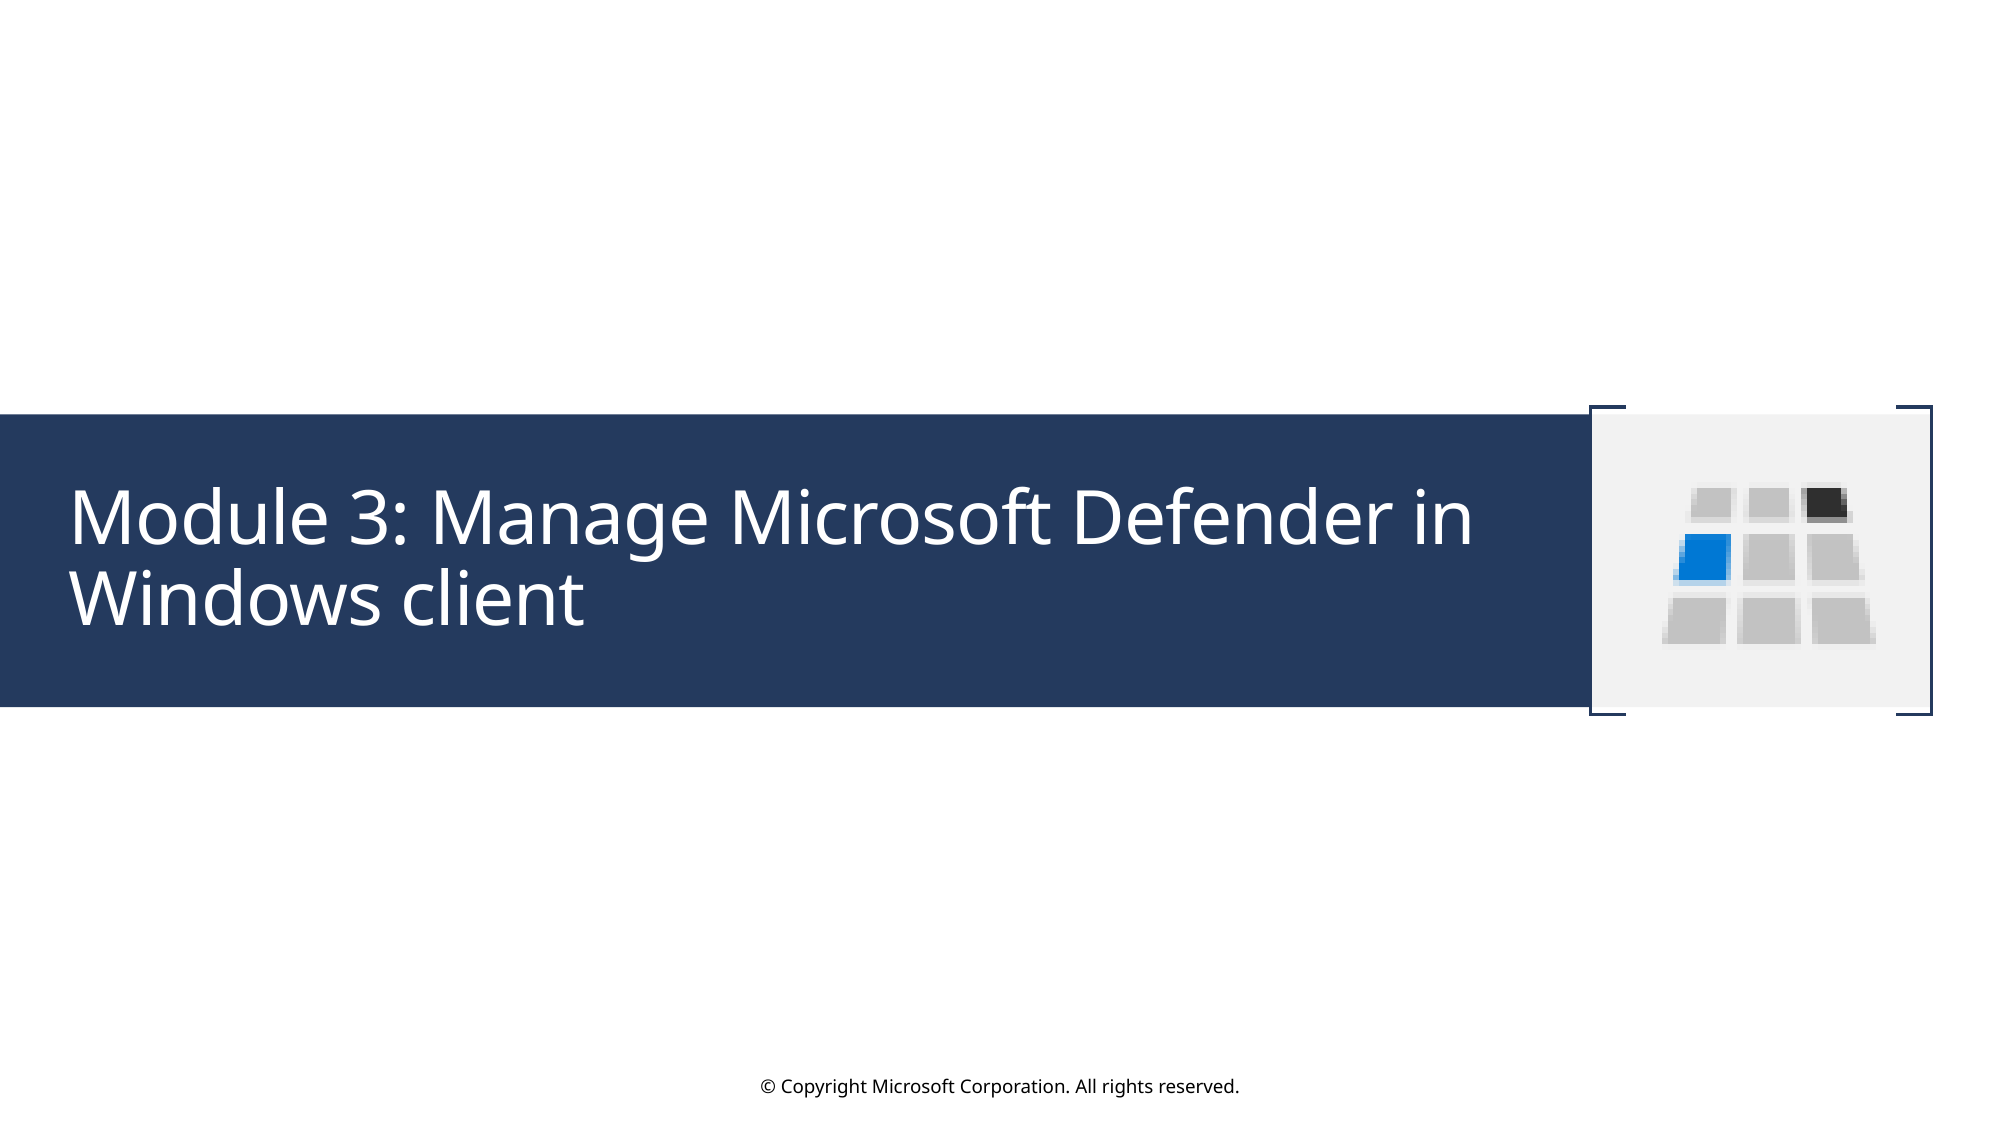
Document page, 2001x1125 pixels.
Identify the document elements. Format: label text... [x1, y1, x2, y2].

title Module 3: Manage Microsoft Defender in Windows client [68, 414, 1577, 708]
picture [1645, 442, 1883, 680]
